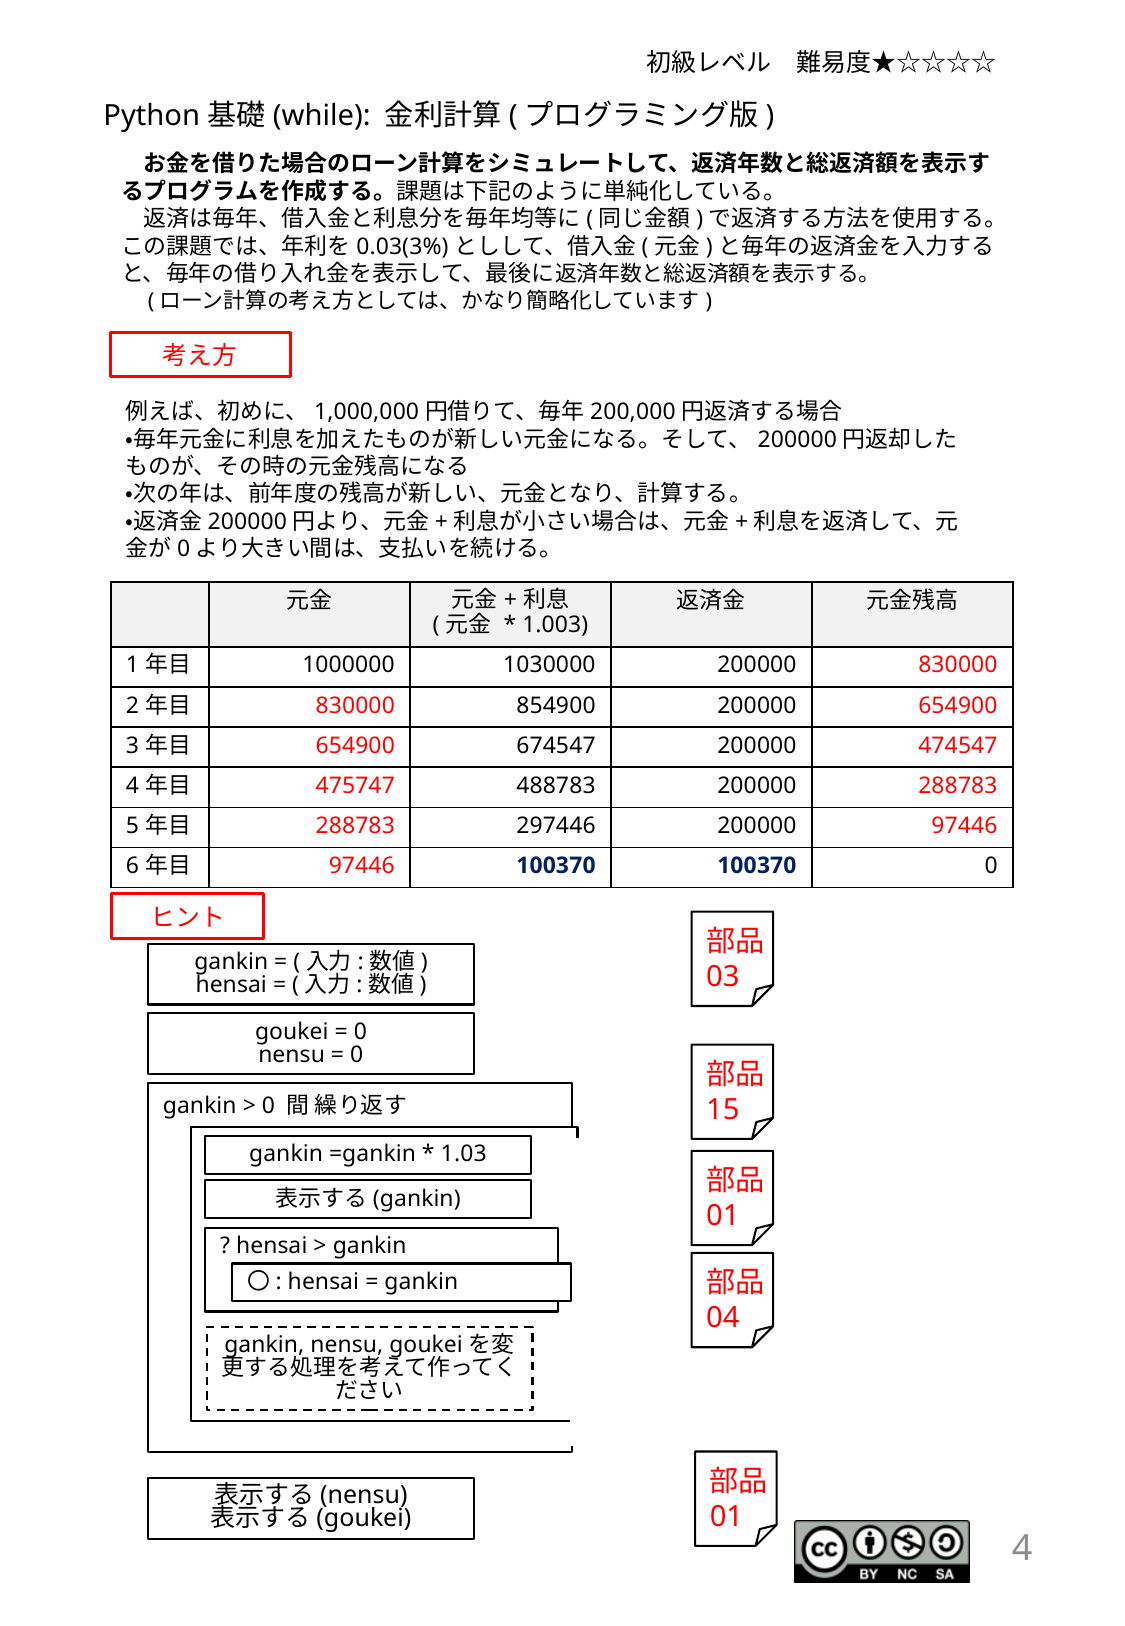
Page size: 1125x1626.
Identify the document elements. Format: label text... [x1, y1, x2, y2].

picture [794, 1520, 970, 1583]
table_cell 674547 [411, 728, 610, 766]
table_cell 830000 [813, 648, 1012, 686]
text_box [691, 911, 788, 1006]
text_box ヒント [111, 893, 264, 939]
table_cell 3年目 [112, 728, 208, 766]
table_cell 474547 [813, 728, 1012, 766]
table_cell 2年目 [112, 688, 208, 726]
text_box goukei = 0 nensu = 0 [148, 1013, 474, 1074]
text_box Python基礎(while): 金利計算(プログラミング版) [88, 88, 965, 139]
table_header 元金+利息 (元金 * 1.003) [411, 583, 610, 646]
table_header 元金残高 [813, 583, 1012, 646]
table_cell 854900 [411, 688, 610, 726]
text_box 考え方 [110, 332, 291, 377]
text_box お金を借りた場合のローン計算をシミュレートして、返済年数と総返済額を表示するプログラムを作成する。課題は下記のように単純化している。 返済は毎年、借入金と利息分を毎年均等に(同じ金額)で返済する方法を使用する。この課題では、年利を0.03(3%)としして、借入金(元金)と毎年の返済金を入力すると、毎年の借り入れ金を表示して、最後に返済年数と総返済額を表示する。 (ローン計算の考え方としては、かなり簡略化しています) [106, 141, 1024, 320]
table_cell 1030000 [411, 648, 610, 686]
table_header 元金 [210, 583, 409, 646]
table_cell 297446 [411, 808, 610, 847]
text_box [148, 1082, 636, 1457]
table_cell 200000 [612, 808, 811, 847]
table_cell 5年目 [112, 808, 208, 847]
text_box gankin = (入力:数値) hensai = (入力:数値) [148, 943, 474, 1005]
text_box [694, 1451, 792, 1546]
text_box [691, 1044, 788, 1139]
table_header 返済金 [612, 583, 811, 646]
table_cell 475747 [210, 768, 409, 807]
table_cell 97446 [813, 808, 1012, 847]
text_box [691, 1150, 788, 1246]
table_cell 288783 [813, 768, 1012, 807]
table_cell 830000 [210, 688, 409, 726]
table_cell 1年目 [112, 648, 208, 686]
text_box 初級レベル 難易度★☆☆☆☆ [631, 39, 1048, 84]
table_cell 100370 [612, 848, 811, 887]
table_cell 200000 [612, 728, 811, 766]
table_cell 97446 [210, 848, 409, 887]
table_cell 100370 [411, 848, 610, 887]
table_cell 4年目 [112, 768, 208, 807]
text_box 表示する(nensu) 表示する(goukei) [148, 1478, 474, 1539]
slide_number 4 [794, 1506, 1048, 1593]
table_cell 488783 [411, 768, 610, 807]
table_header [112, 583, 208, 646]
table_cell 654900 [210, 728, 409, 766]
table_cell 288783 [210, 808, 409, 847]
table_cell 654900 [813, 688, 1012, 726]
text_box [691, 1252, 788, 1348]
table_cell 200000 [612, 768, 811, 807]
table_cell 1000000 [210, 648, 409, 686]
table_cell 6年目 [112, 848, 208, 887]
table_cell 200000 [612, 688, 811, 726]
table_cell 0 [813, 848, 1012, 887]
table_cell 200000 [612, 648, 811, 686]
text_box 例えば、初めに、1,000,000円借りて、毎年200,000円返済する場合 ・毎年元金に利息を加えたものが新しい元金になる。そして、200000円返却したものが、その時の元金残高になる ・次の年は、前年度の残高が新しい、元金となり、計算する。 ・返済金200000円より、元金+利息が小さい場合は、元金+利息を返済して、元金が0より大きい間は、支払いを続ける。 [110, 389, 991, 569]
